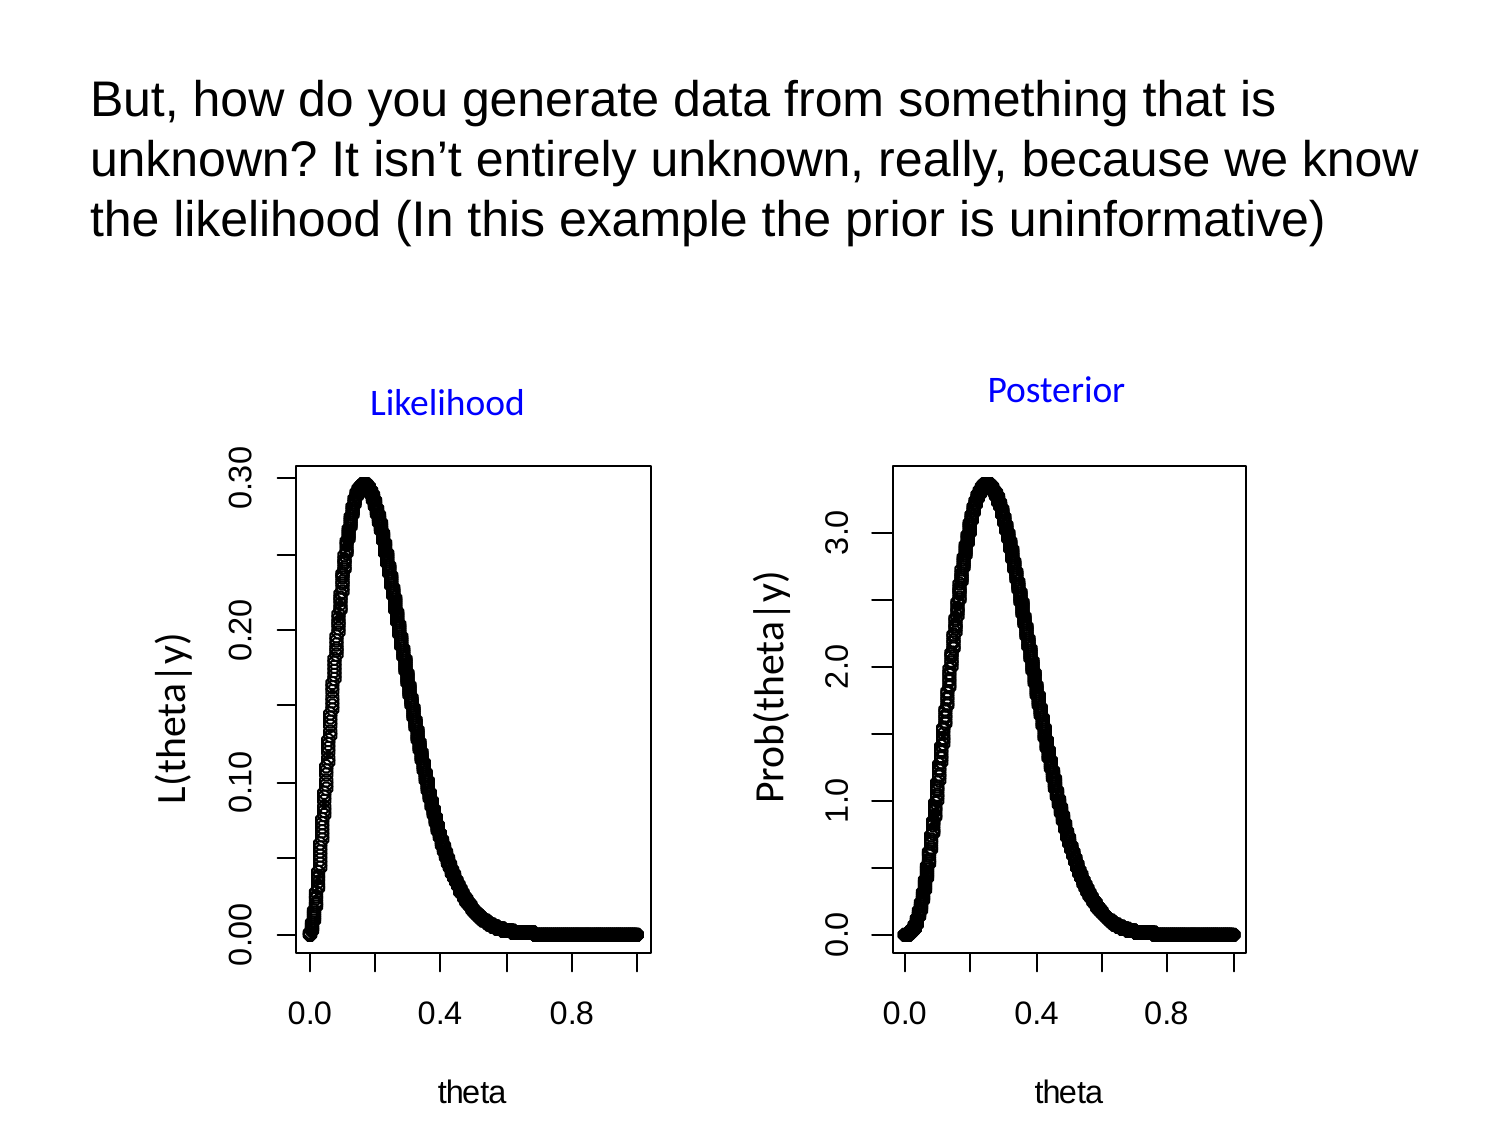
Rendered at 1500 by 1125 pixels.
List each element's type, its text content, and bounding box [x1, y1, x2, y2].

title But, how do you generate data from something that is unknown? It isn’t entirely unknown, really, because we know the likelihood (In this example the prior is uninformative) [75, 62, 1475, 250]
picture [137, 307, 1326, 1125]
